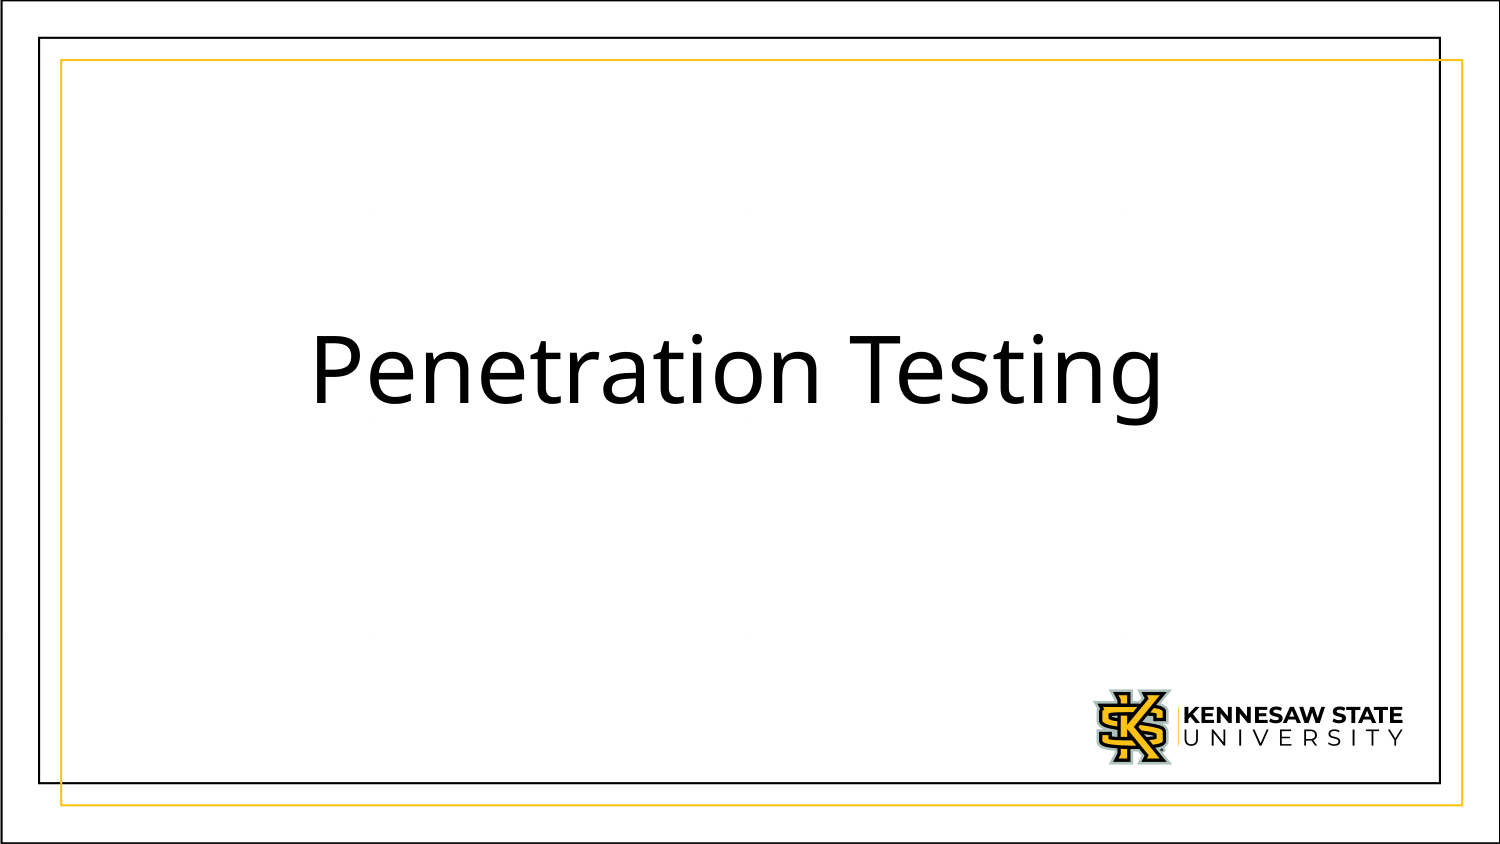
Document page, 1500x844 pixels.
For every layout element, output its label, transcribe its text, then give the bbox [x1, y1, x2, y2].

picture [0, 0, 1500, 844]
title Penetration Testing [187, 138, 1313, 432]
